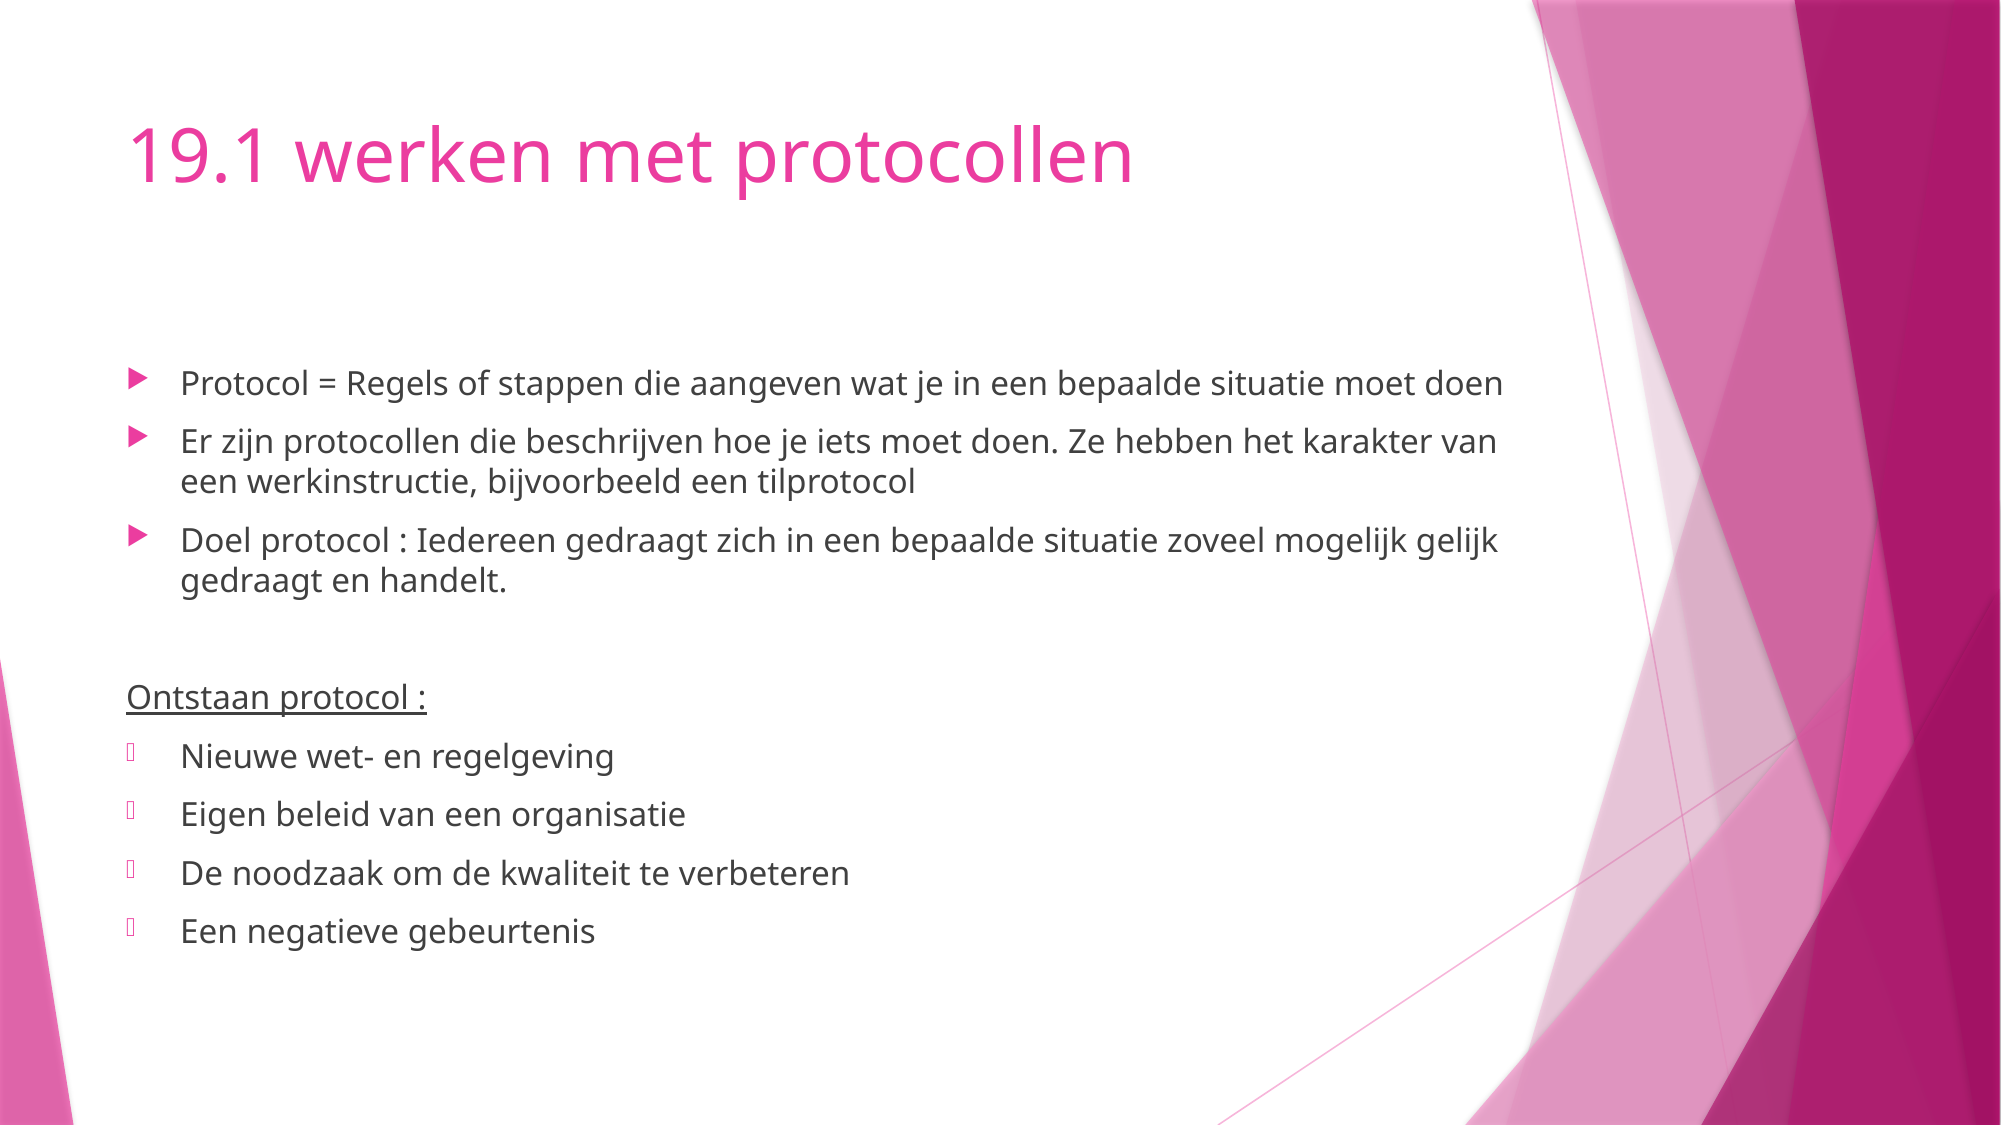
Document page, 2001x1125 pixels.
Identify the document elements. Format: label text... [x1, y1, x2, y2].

title 19.1 werken met protocollen [111, 99, 1522, 317]
list Protocol = Regels of stappen die aangeven wat je in een bepaalde situatie moet doen Er zijn protocollen die beschrijven hoe je iets moet doen. Ze hebben het karakter van een werkinstructie, bijvoorbeeld een tilprotocol Doel protocol : Iedereen gedraagt zich in een bepaalde situatie zoveel mogelijk gelijk gedraagt en handelt. Ontstaan protocol : Nieuwe wet- en regelgeving Eigen beleid van een organisatie De noodzaak om de kwaliteit te verbeteren Een negatieve gebeurtenis [111, 354, 1522, 992]
